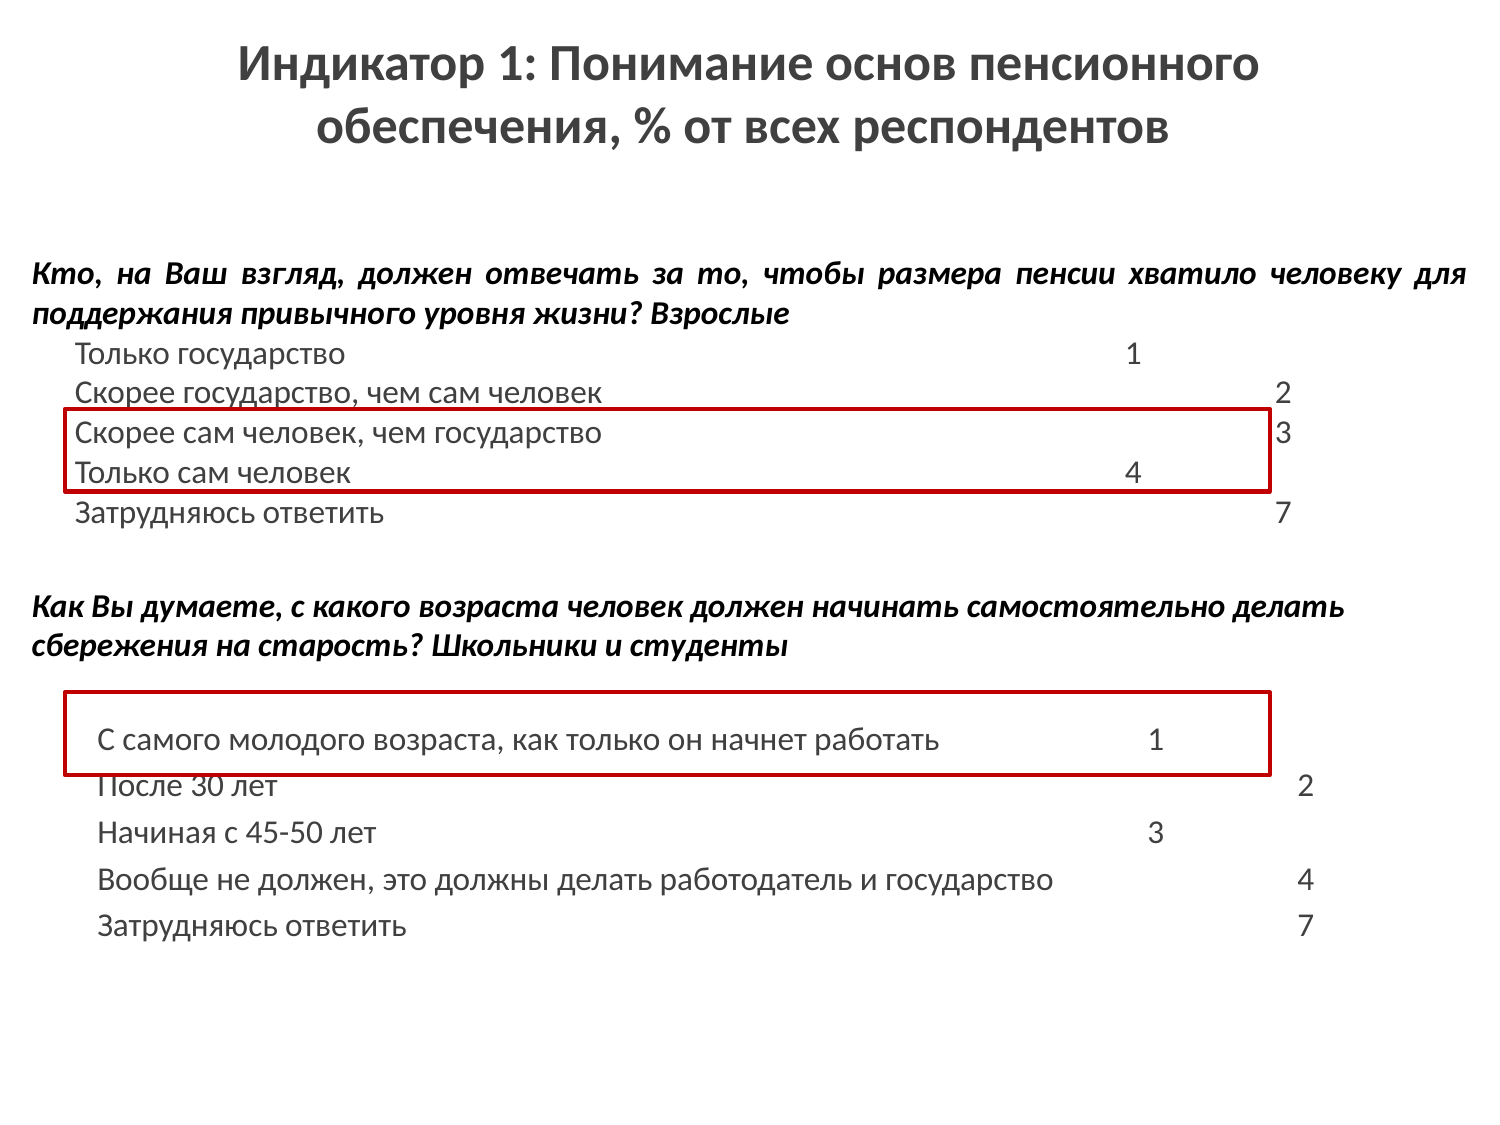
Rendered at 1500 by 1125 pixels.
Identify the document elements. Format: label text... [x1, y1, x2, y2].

list Кто, на Ваш взгляд, должен отвечать за то, чтобы размера пенсии хватило человеку для поддержания привычного уровня жизни? Взрослые Только государство 1 Скорее государство, чем сам человек 2 Скорее сам человек, чем государство 3 Только сам человек 4 Затрудняюсь ответить 7 Как Вы думаете, с какого возраста человек должен начинать самостоятельно делать сбережения на старость? Школьники и студенты С самого молодого возраста, как только он начнет работать 1 После 30 лет 2 Начиная с 45-50 лет 3 Вообще не должен, это должны делать работодатель и государство 4 Затрудняюсь ответить 7 [16, 243, 1484, 949]
text_box [63, 407, 1272, 494]
title Индикатор 1: Понимание основ пенсионного обеспечения, % от всех респондентов [75, 21, 1423, 232]
text_box [63, 690, 1272, 777]
